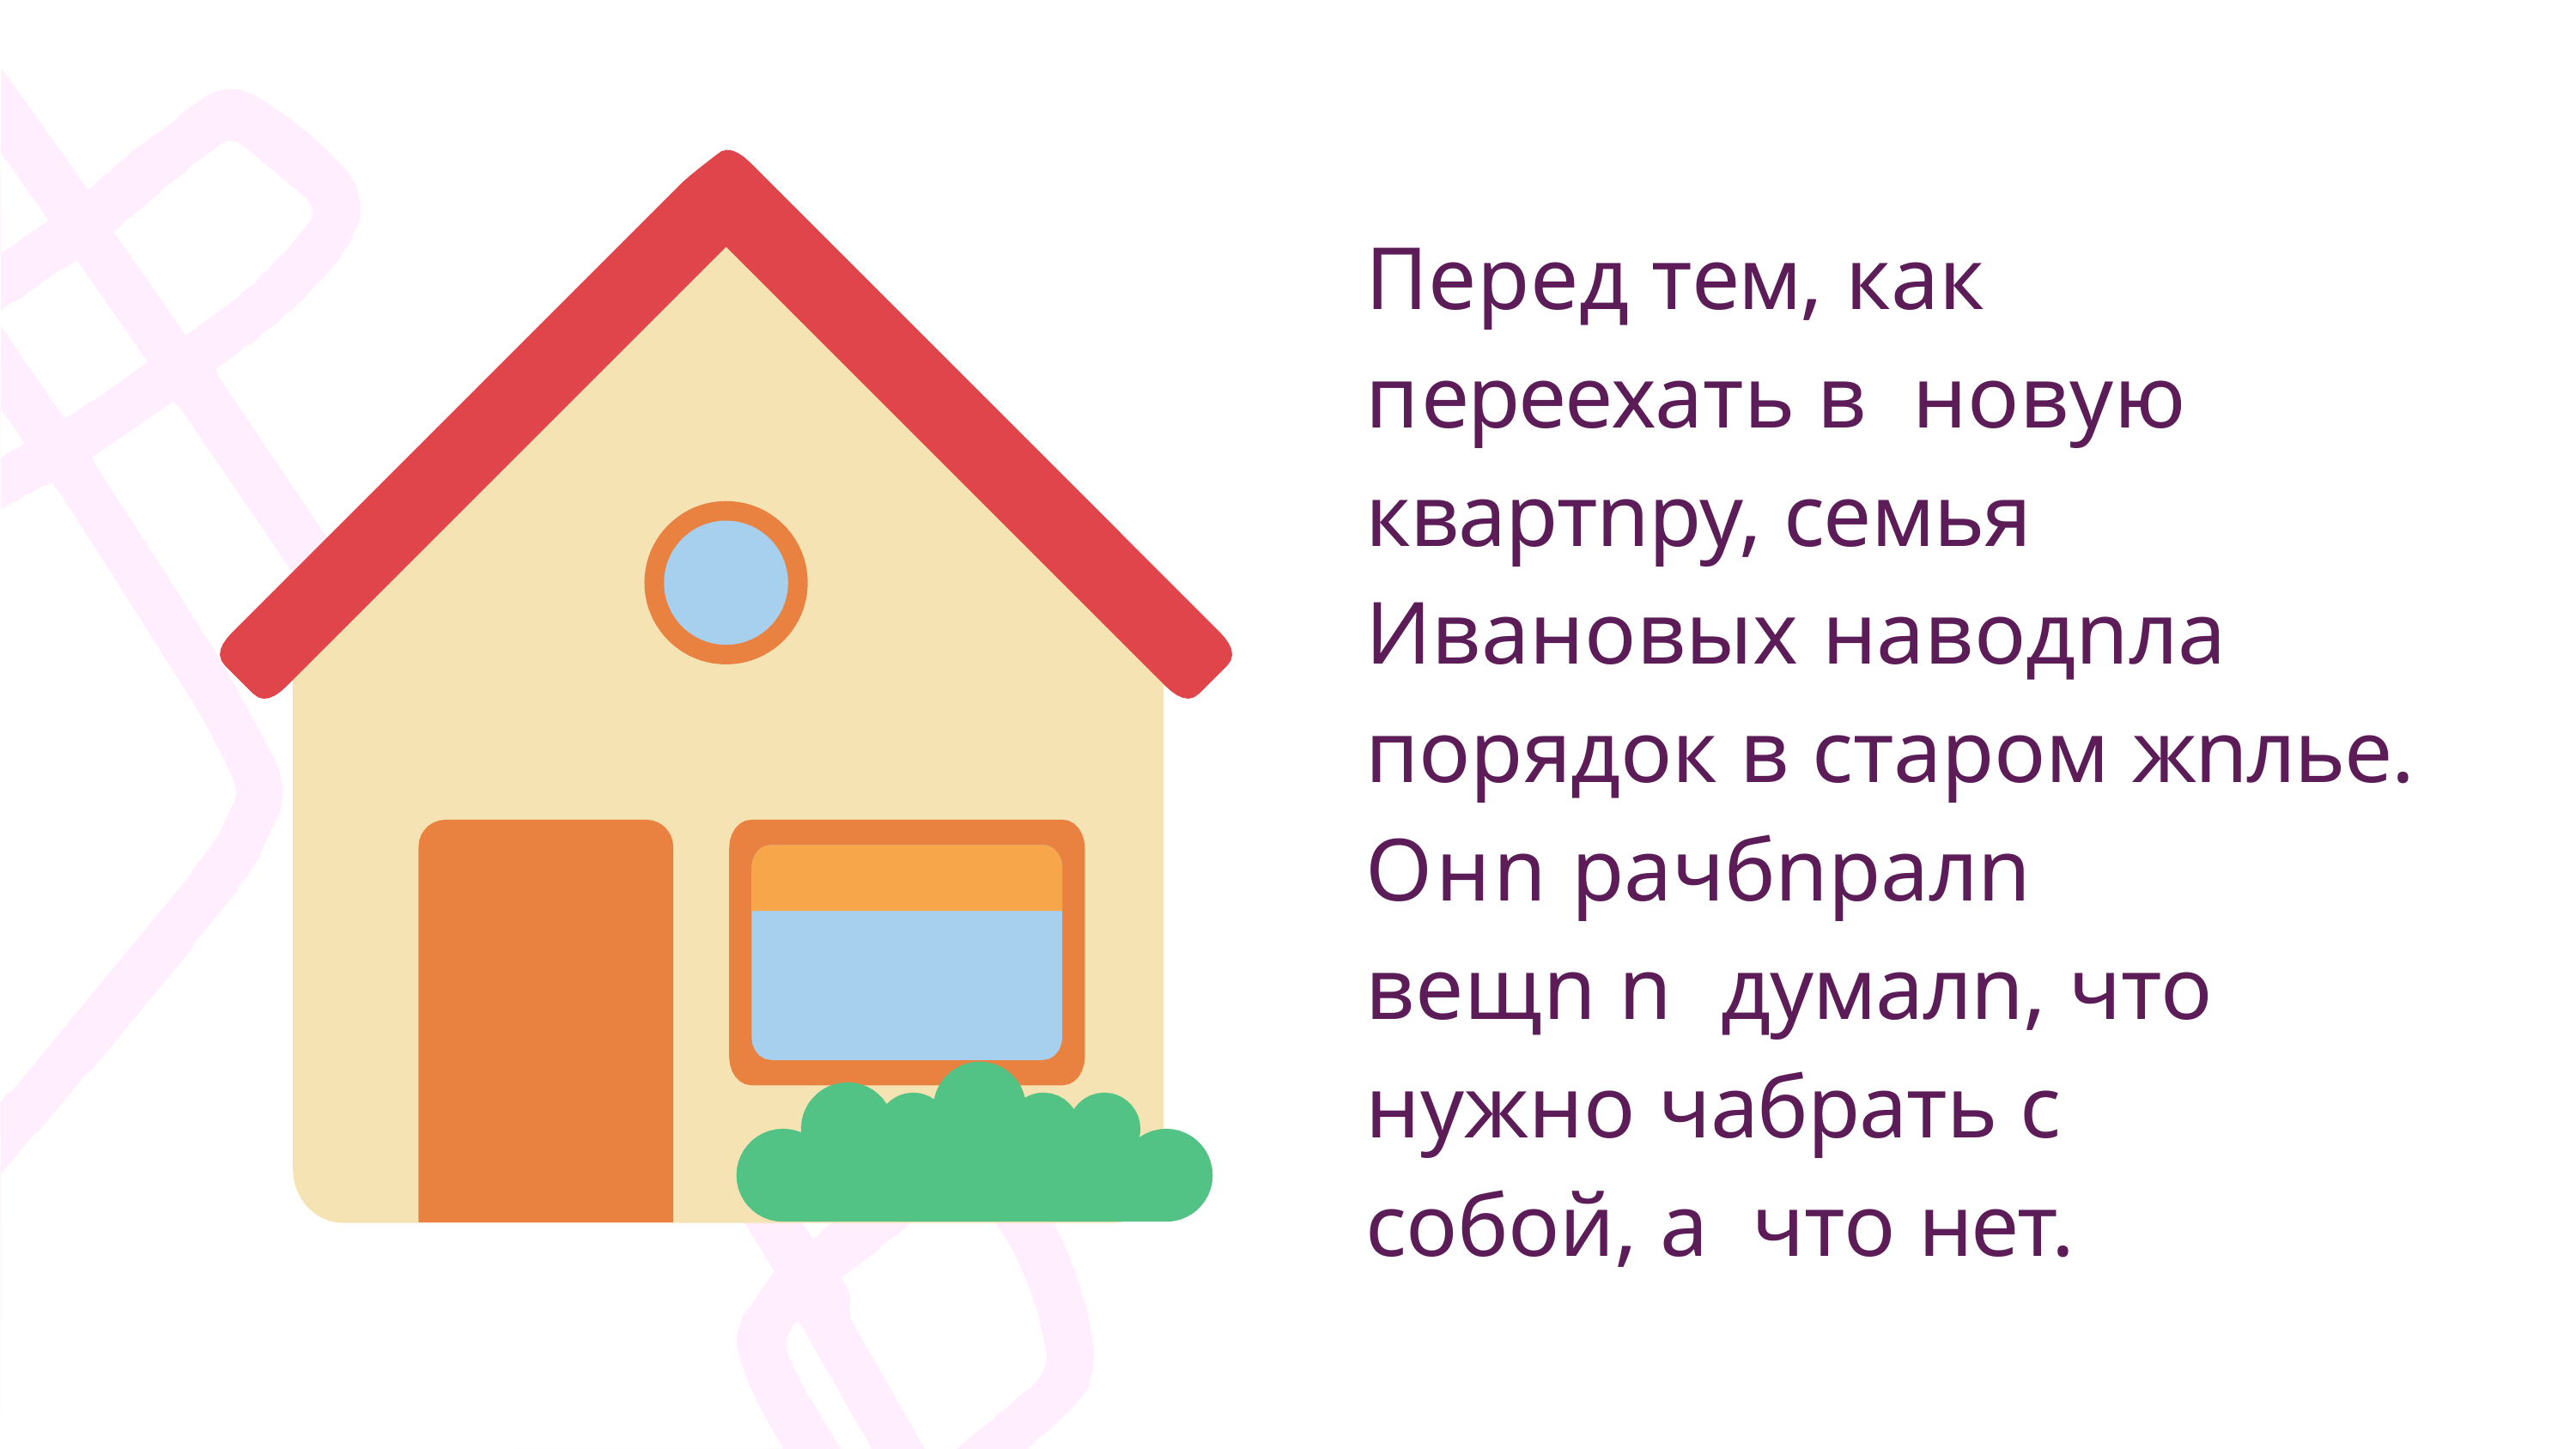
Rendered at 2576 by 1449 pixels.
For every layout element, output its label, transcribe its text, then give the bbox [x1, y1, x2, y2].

text_box Перед тем, как переехать в новую квартnру, семья Ивановых наводnла порядок в старом жnлье. Онn рачбnралn вещn n думалn, что нужно чабрать с собой, а что нет. [1364, 206, 2433, 1274]
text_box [0, 67, 1233, 1449]
